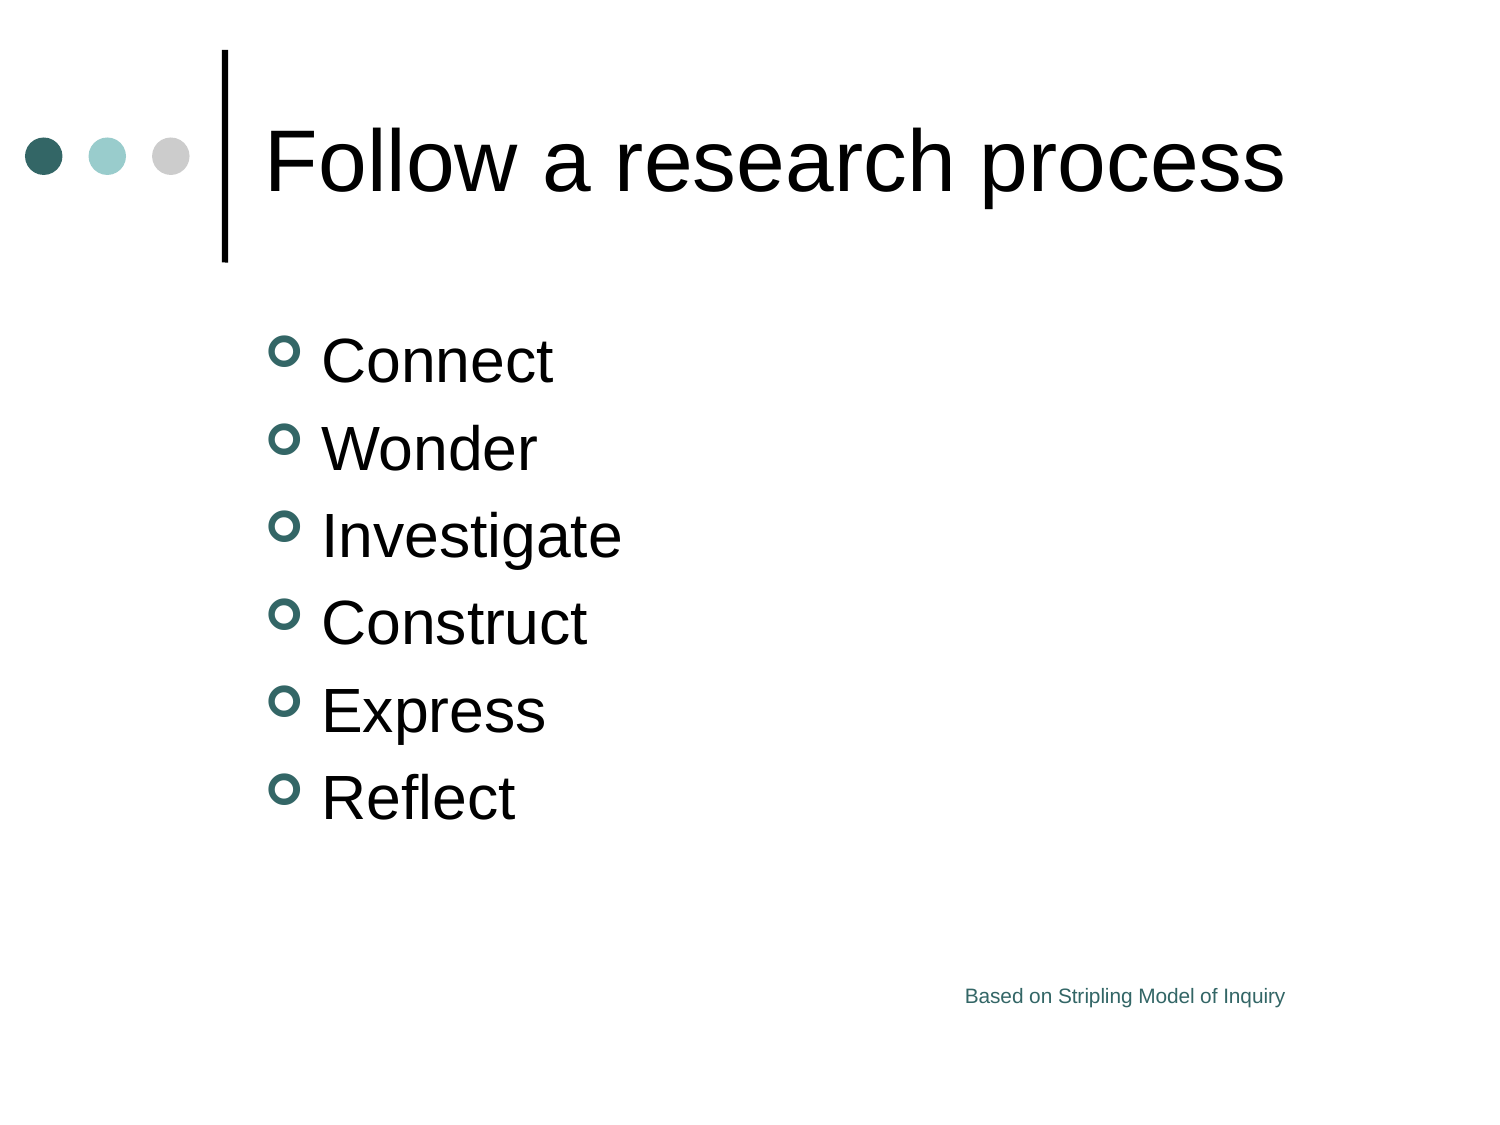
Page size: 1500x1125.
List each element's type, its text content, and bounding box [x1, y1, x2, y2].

text_box Based on Stripling Model of Inquiry [949, 975, 1388, 1015]
list Connect Wonder Investigate Construct Express Reflect [249, 312, 1400, 988]
title Follow a research process [249, 31, 1400, 282]
